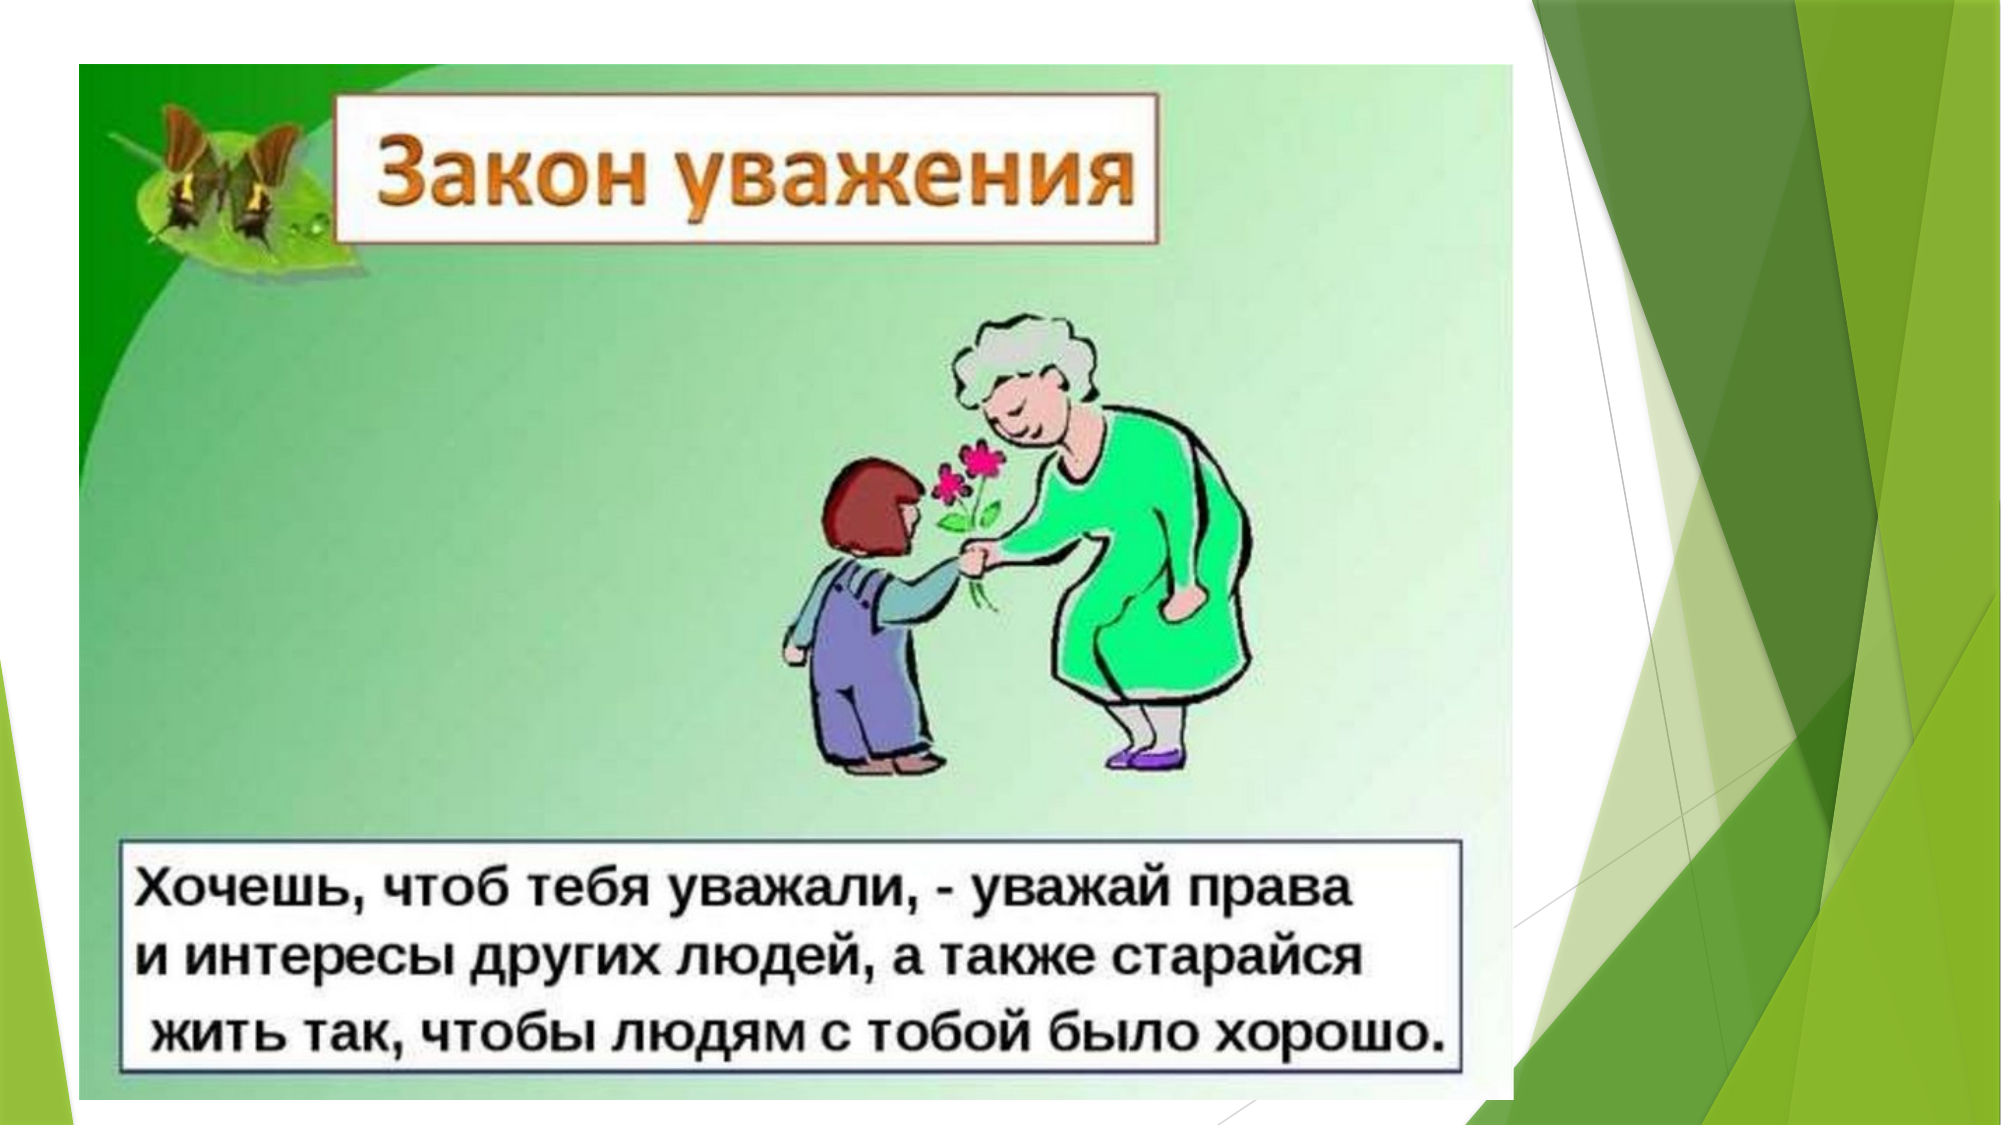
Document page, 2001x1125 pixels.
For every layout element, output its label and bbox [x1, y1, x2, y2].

picture [78, 63, 1515, 1100]
